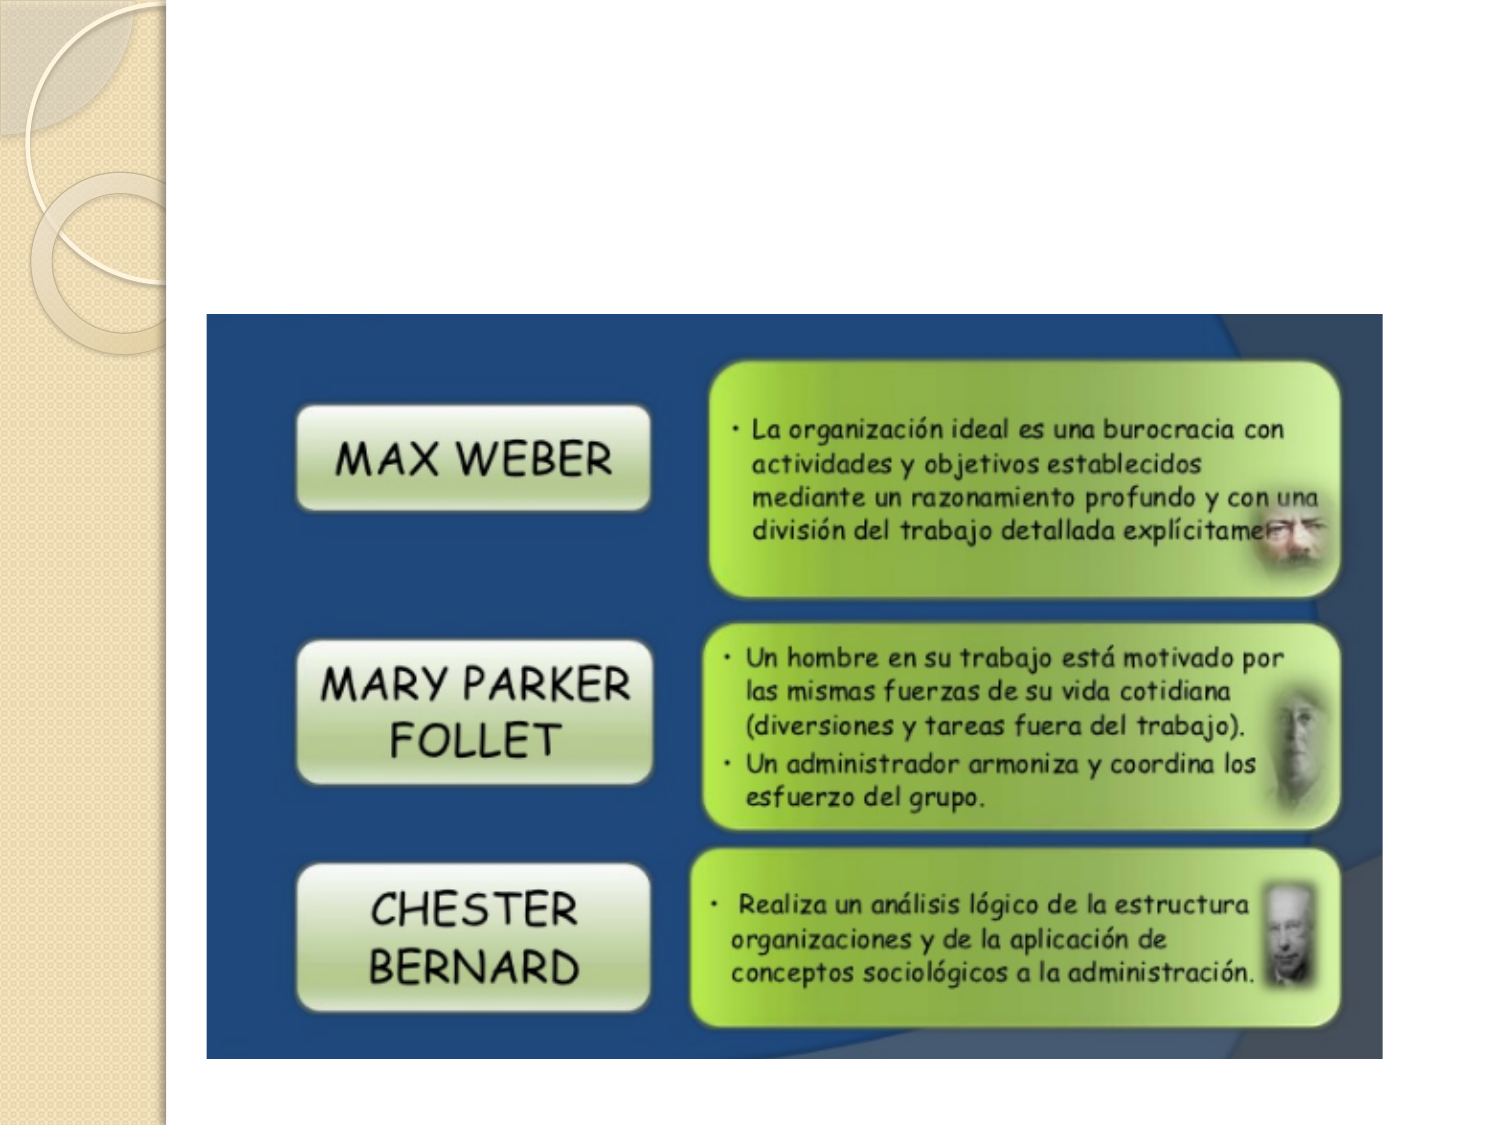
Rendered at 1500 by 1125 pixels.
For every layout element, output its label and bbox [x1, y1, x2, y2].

picture [206, 314, 1383, 1059]
